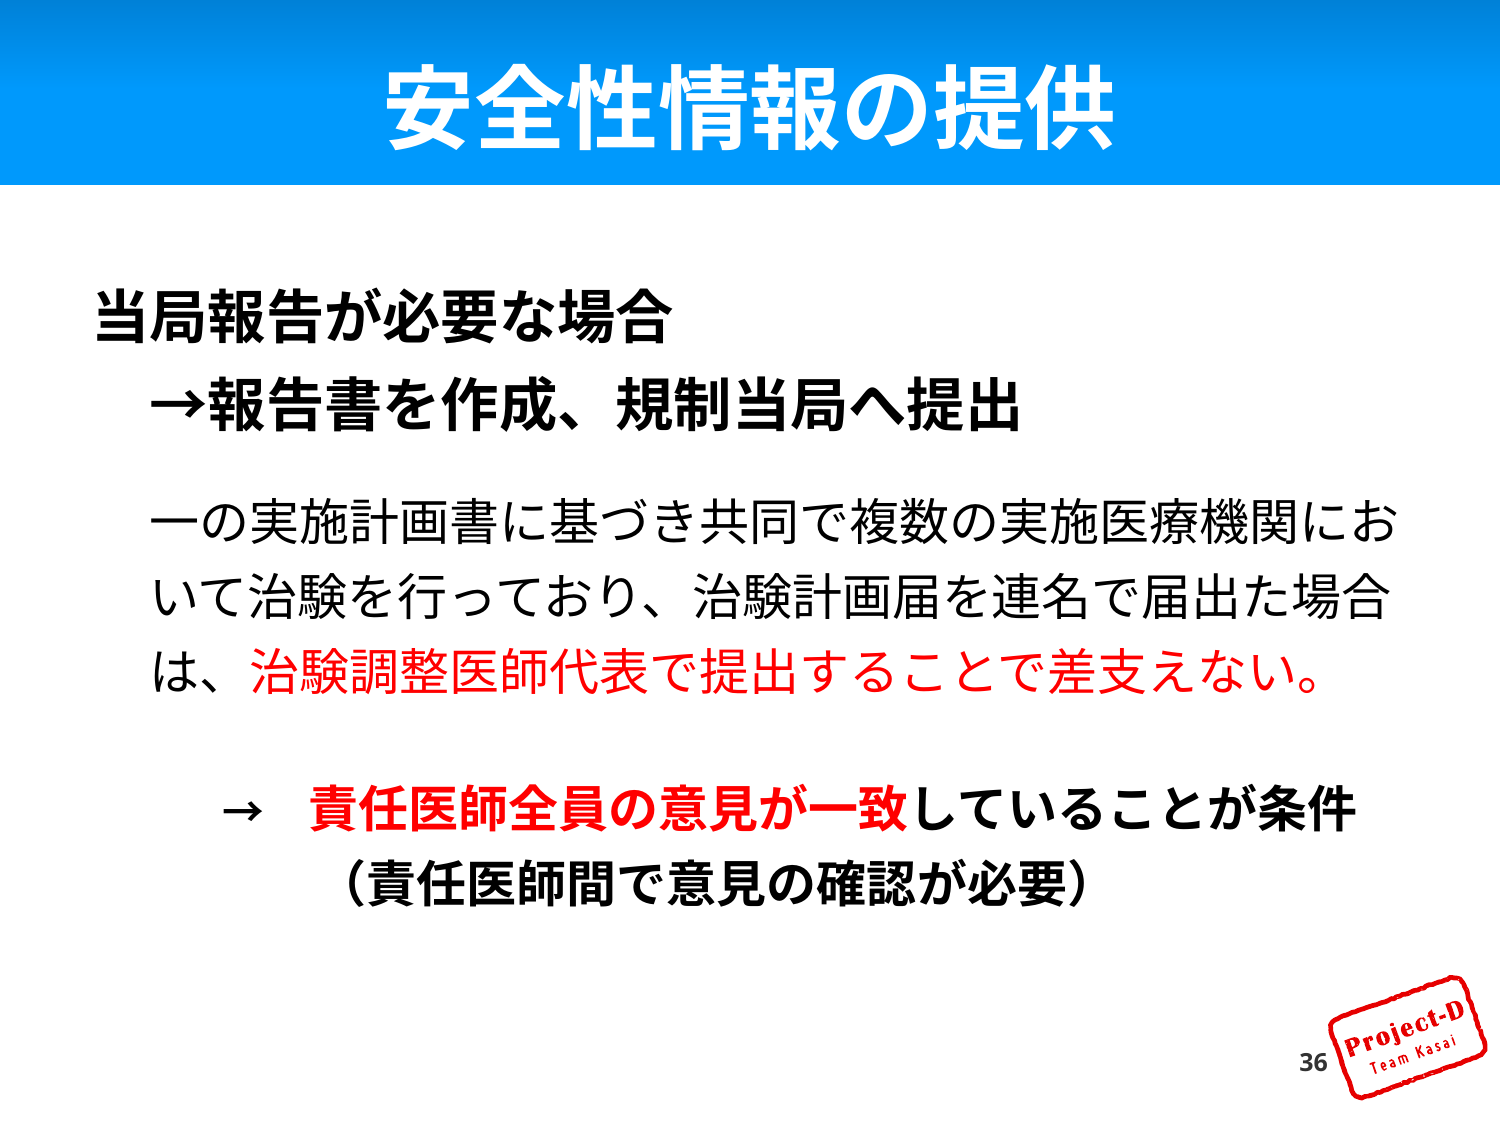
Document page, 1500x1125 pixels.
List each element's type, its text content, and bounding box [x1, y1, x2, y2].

text_box 当局報告が必要な場合 →報告書を作成、規制当局へ提出 一の実施計画書に基づき共同で複数の実施医療機関において治験を行っており、治験計画届を連名で届出た場合は、治験調整医師代表で提出することで差支えない。 → 責任医師全員の意見が一致していることが条件 （責任医師間で意見の確認が必要） [76, 255, 1424, 921]
picture [1327, 974, 1488, 1101]
title 安全性情報の提供 [0, 0, 1500, 185]
